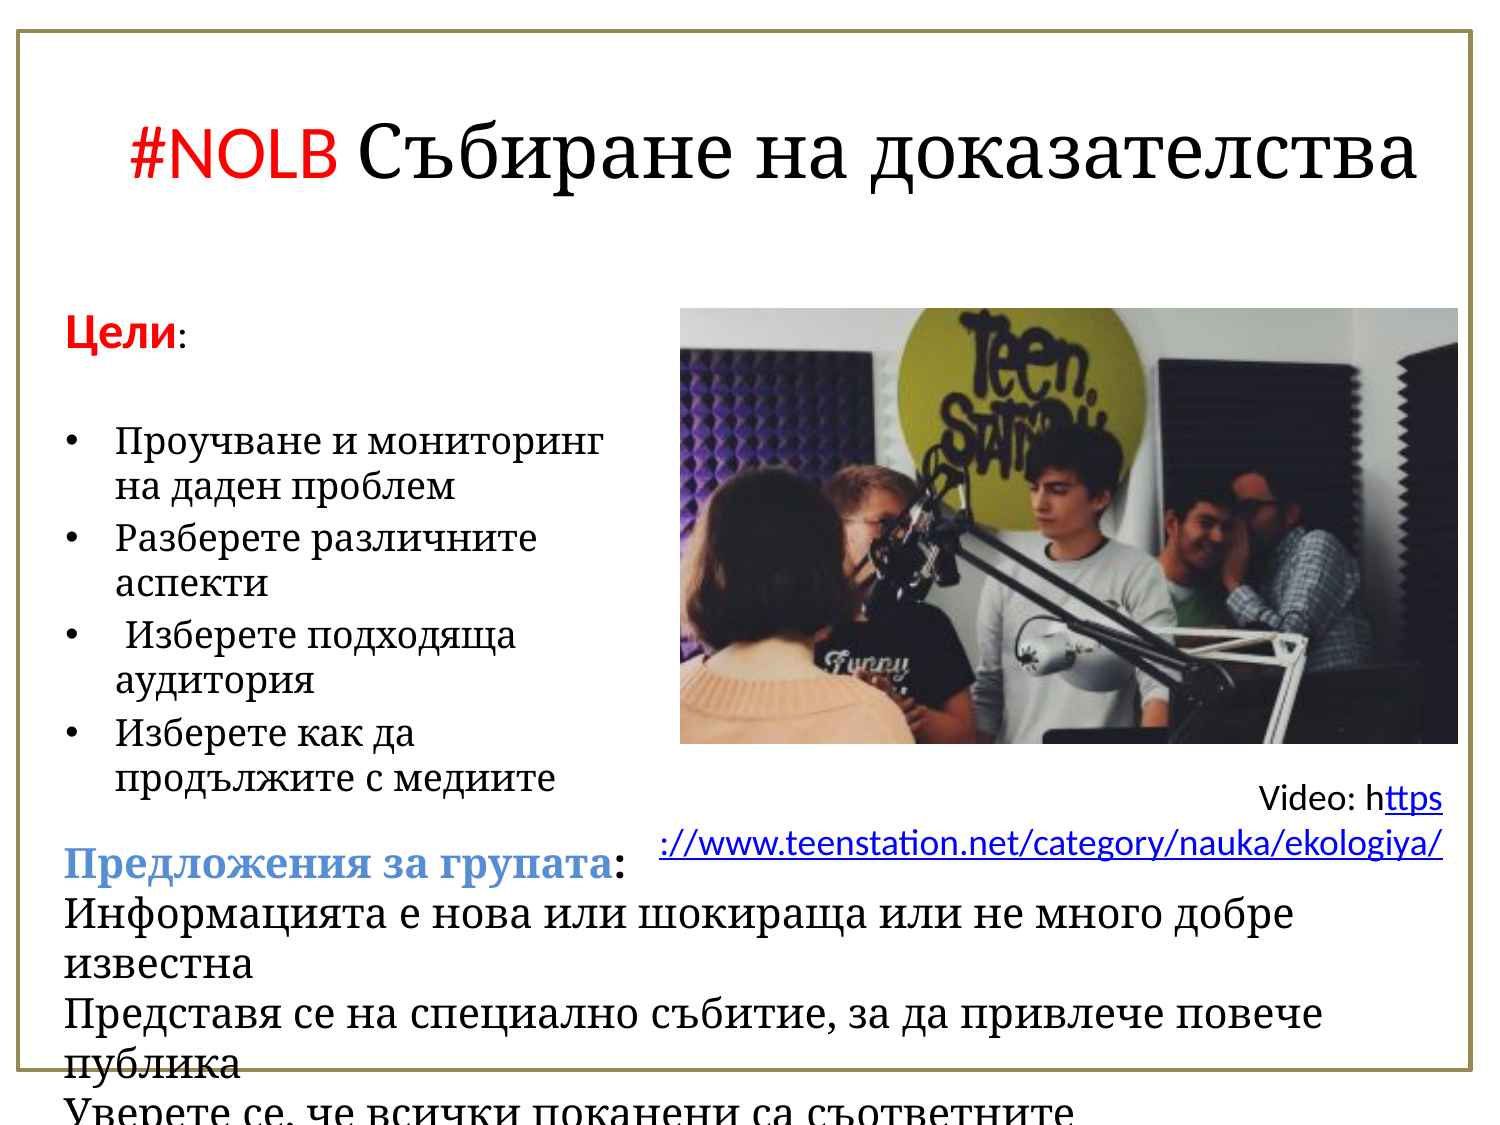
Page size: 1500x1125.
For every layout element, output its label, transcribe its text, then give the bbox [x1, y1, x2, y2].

text_box Предложения за групата: Информацията е нова или шокираща или не много добре известна Представя се на специално събитие, за да привлече повече публика Уверете се, че всички поканени са съответните заинтересовани страни [48, 829, 1440, 1125]
picture [679, 307, 1458, 744]
list Цели: Проучване и мониторинг на даден проблем Разберете различните аспекти Изберете подходяща аудитория Изберете как да продължите с медиите [50, 291, 664, 811]
text_box [16, 29, 1473, 1072]
text_box #NOLB Събиране на доказателства [99, 54, 1450, 243]
text_box Video: https://www.teenstation.net/category/nauka/ekologiya/ [561, 765, 1458, 870]
